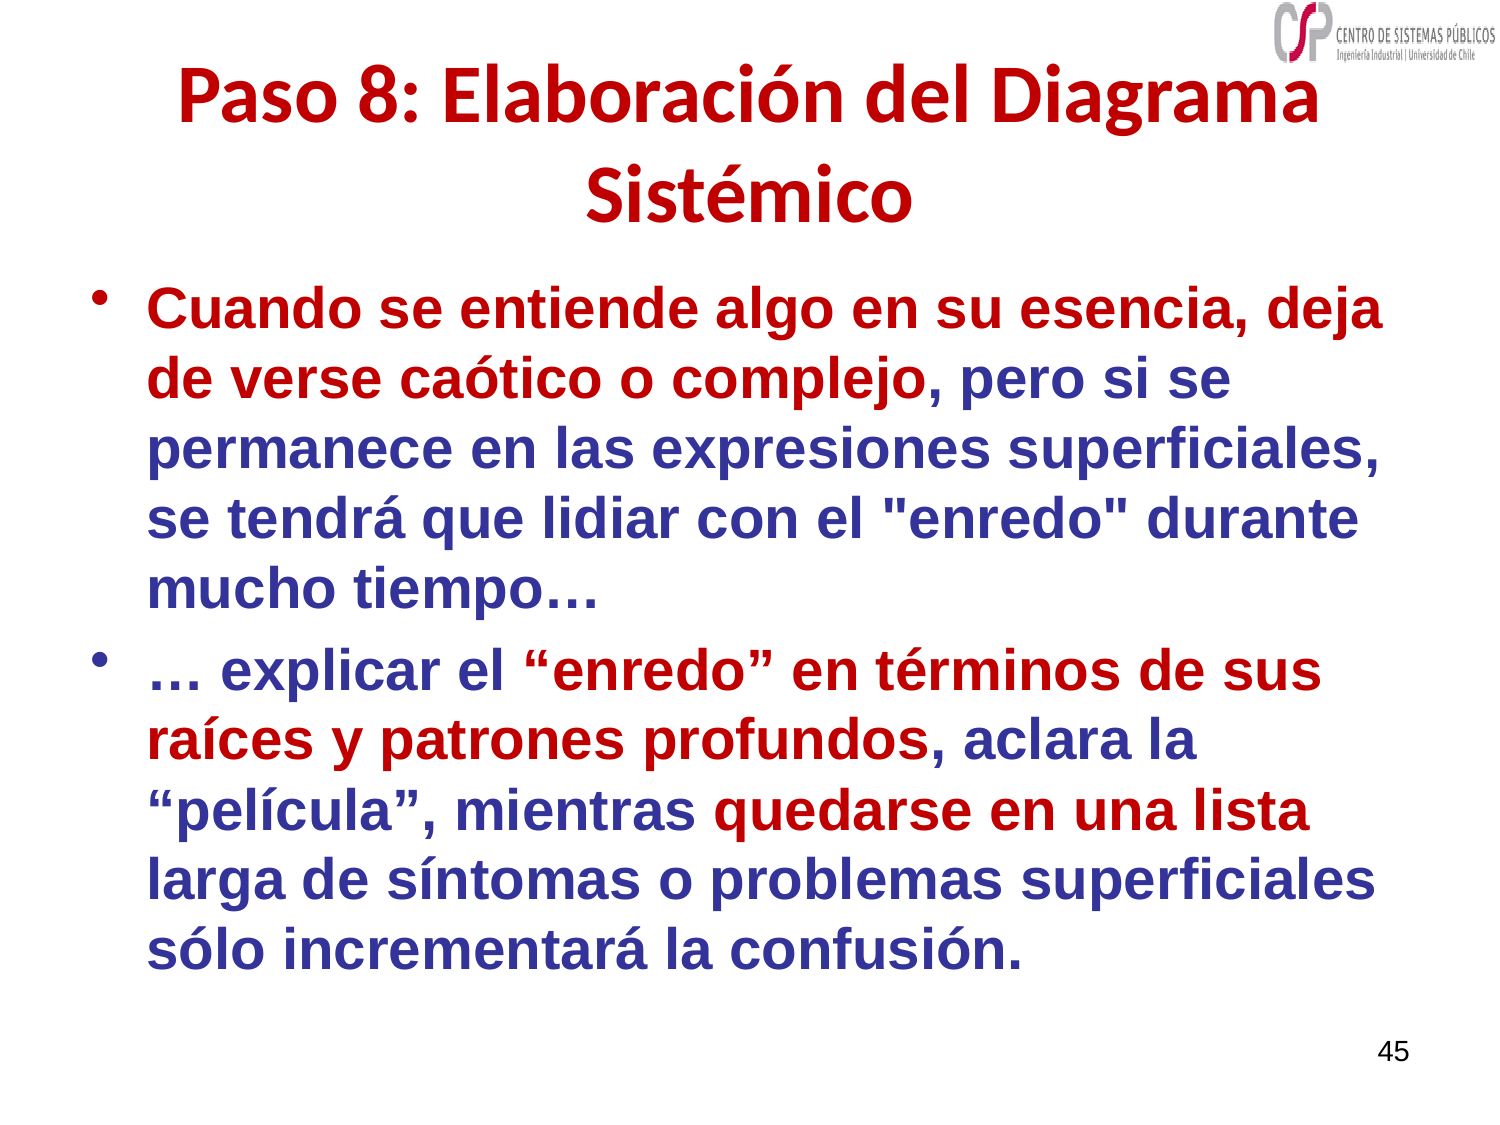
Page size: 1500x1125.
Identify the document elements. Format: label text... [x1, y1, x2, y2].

title Paso 8: Elaboración del Diagrama Sistémico [74, 44, 1426, 233]
picture [1269, 0, 1500, 67]
slide_number 45 [1074, 1024, 1426, 1103]
list Cuando se entiende algo en su esencia, deja de verse caótico o complejo, pero si se permanece en las expresiones superficiales, se tendrá que lidiar con el "enredo" durante mucho tiempo… … explicar el “enredo” en términos de sus raíces y patrones profundos, aclara la “película”, mientras quedarse en una lista larga de síntomas o problemas superficiales sólo incrementará la confusión. [74, 262, 1426, 1006]
